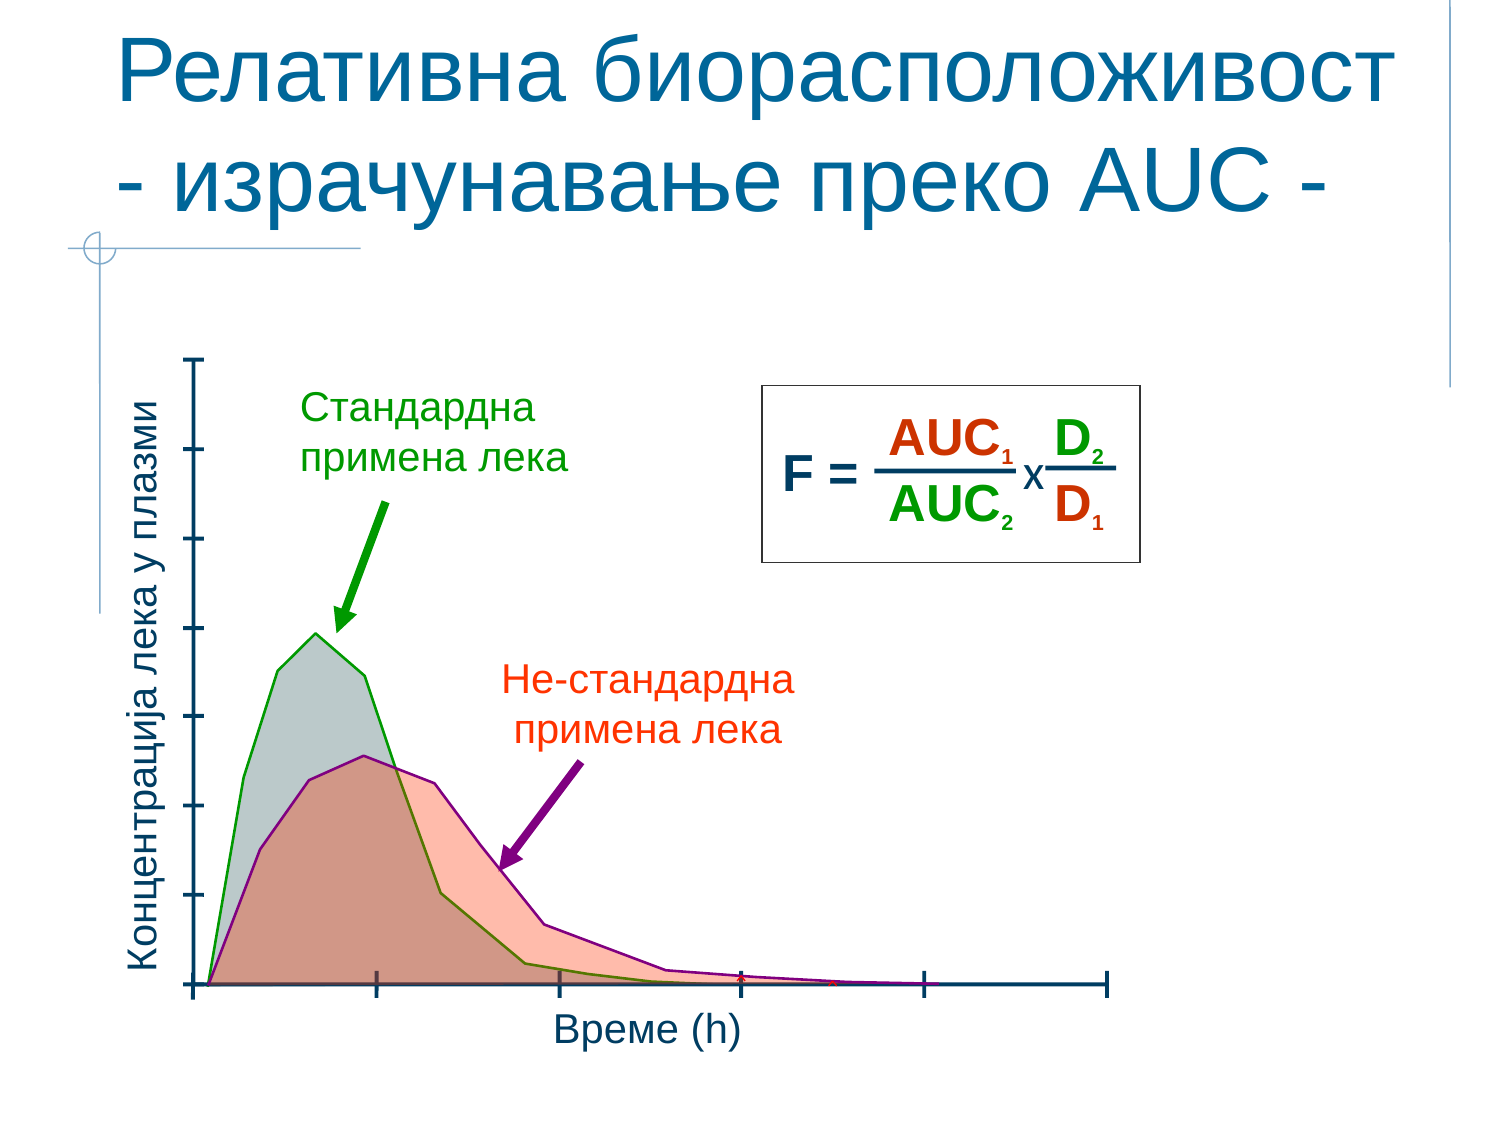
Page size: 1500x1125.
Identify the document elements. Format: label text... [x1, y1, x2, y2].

text_box Време (h) [194, 995, 1101, 1059]
text_box [335, 501, 386, 634]
text_box Концентрација лека у плазми [108, 314, 171, 986]
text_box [761, 385, 1141, 563]
text_box Стандардна примена лека [286, 373, 582, 487]
text_box [208, 856, 230, 983]
title Релативна биорасположивост - израчунавање преко AUC - [100, 49, 1436, 238]
text_box [230, 238, 1279, 1046]
text_box Не-стандардна примена лека [487, 645, 808, 759]
text_box [499, 761, 582, 870]
text_box [208, 755, 939, 986]
